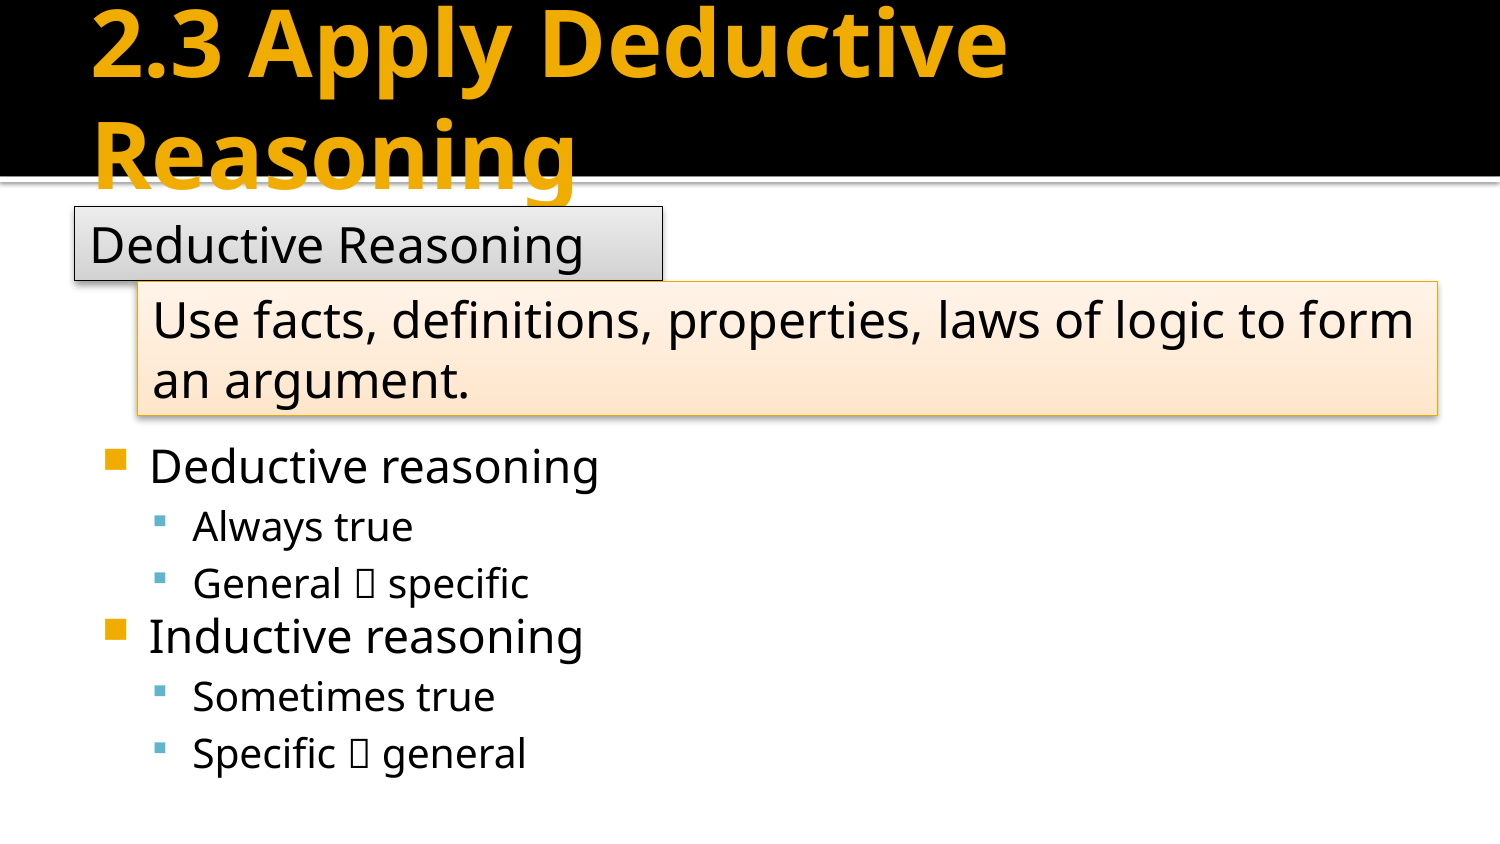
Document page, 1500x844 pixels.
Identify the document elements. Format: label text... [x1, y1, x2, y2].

text_box Use facts, definitions, properties, laws of logic to form an argument. [137, 281, 1438, 416]
text_box Deductive Reasoning [74, 206, 663, 281]
list Deductive reasoning Always true General  specific Inductive reasoning Sometimes true Specific  general [75, 421, 1425, 788]
title 2.3 Apply Deductive Reasoning [75, 19, 1425, 174]
